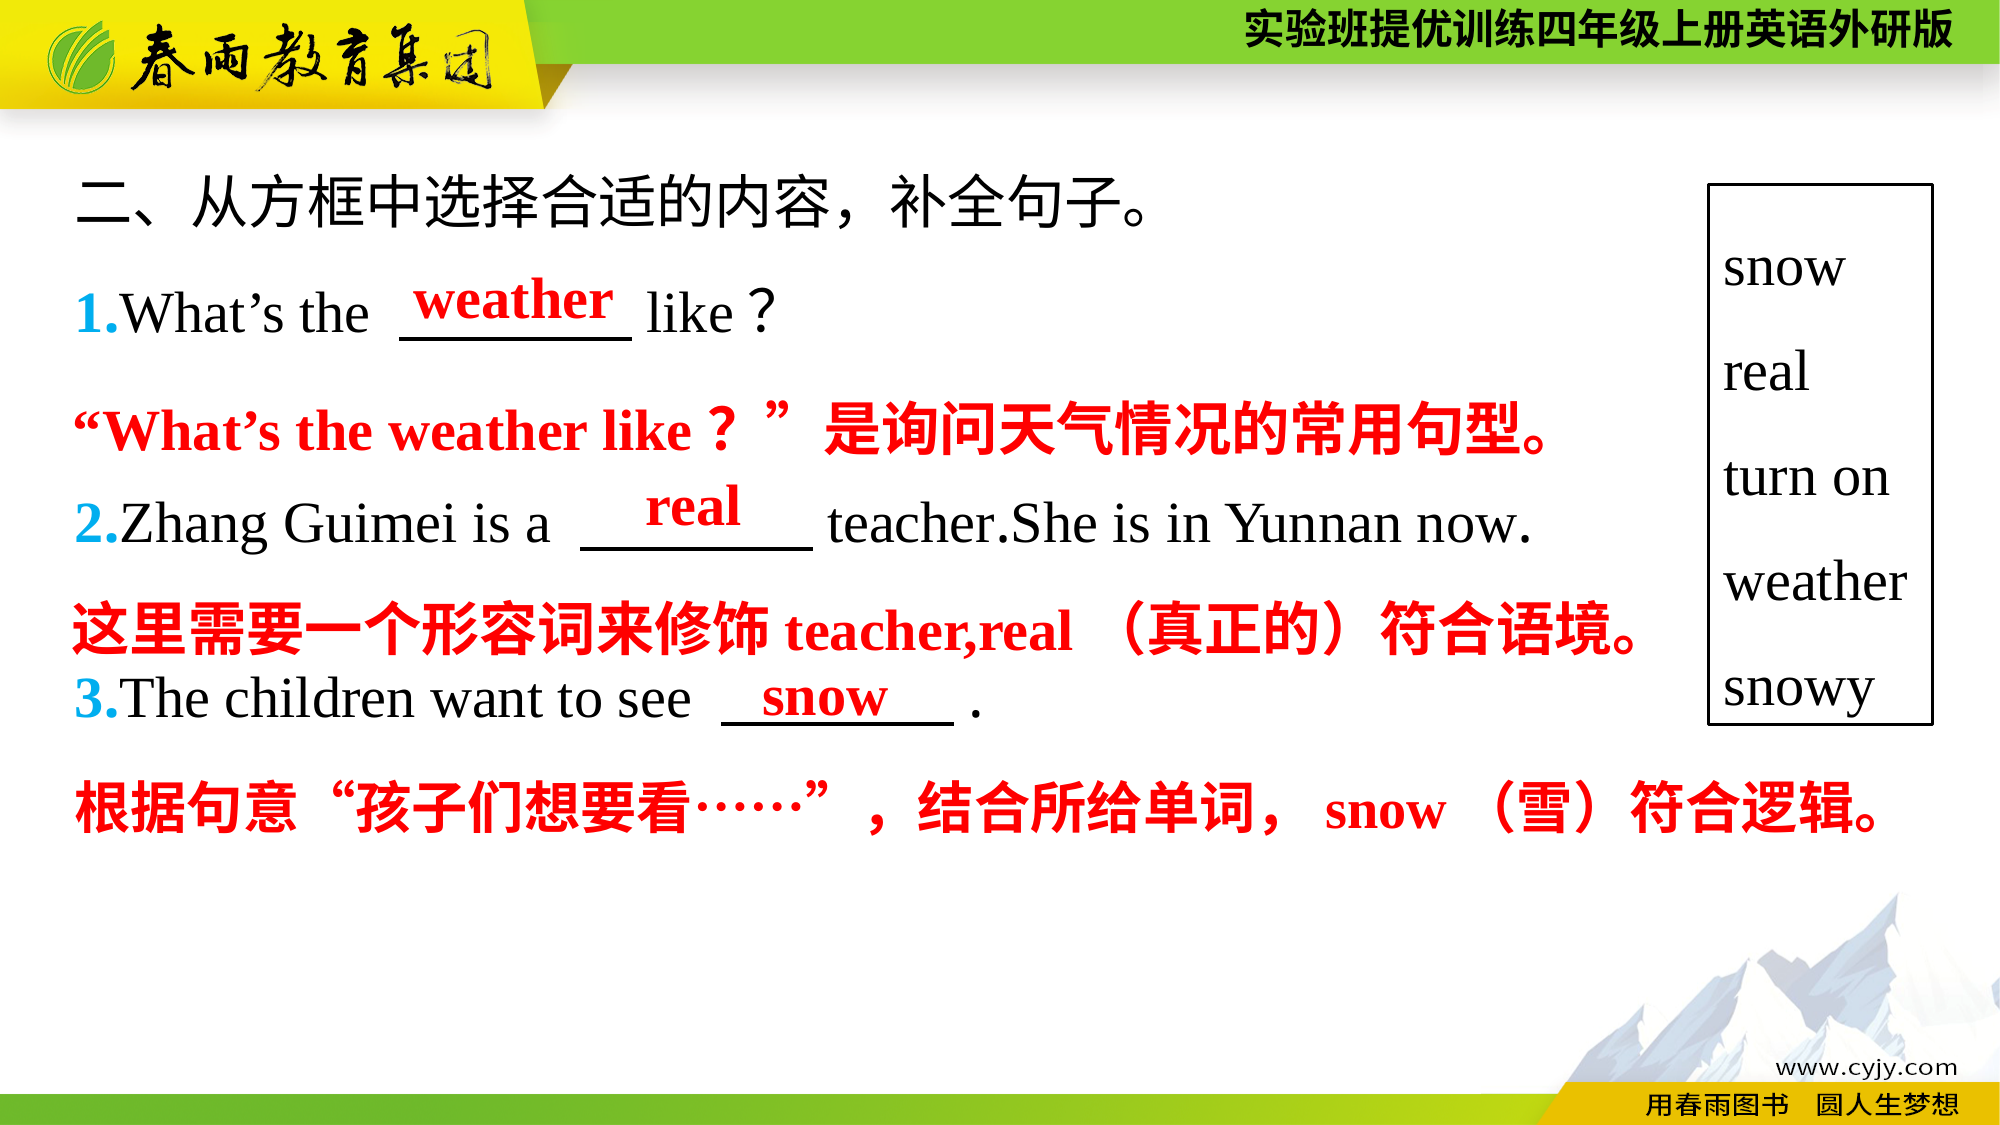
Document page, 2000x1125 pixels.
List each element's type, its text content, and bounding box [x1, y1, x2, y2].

text_box 根据句意“孩子们想要看……”，结合所给单词，snow（雪）符合逻辑。 [59, 731, 1944, 848]
text_box “What’s the weather like？”是询问天气情况的常用句型。 [57, 349, 1943, 470]
text_box snow real turn on weather snowy [1708, 470, 1933, 549]
text_box weather [398, 252, 629, 338]
text_box real [631, 460, 757, 545]
text_box snow [747, 649, 976, 735]
list 二、从方框中选择合适的内容，补全句子。 [59, 122, 1944, 231]
text_box 1.What’s the like？ 2.Zhang Guimei is a teacher.She is in Yunnan now. 3.The children want to see . [976, 231, 1945, 737]
text_box 这里需要一个形容词来修饰teacher,real（真正的）符合语境。 [56, 549, 1941, 670]
text_box snow real turn on weather snowy [1708, 670, 1933, 725]
text_box snow real turn on weather snowy [1708, 184, 1933, 349]
picture [0, 0, 2000, 1125]
text_box 1.What’s the like？ 2.Zhang Guimei is a teacher.She is in Yunnan now. 3.The children want to see . [59, 470, 1708, 549]
text_box 1.What’s the like？ 2.Zhang Guimei is a teacher.She is in Yunnan now. 3.The children want to see . [59, 670, 747, 731]
text_box 1.What’s the like？ 2.Zhang Guimei is a teacher.She is in Yunnan now. 3.The children want to see . [59, 231, 1708, 349]
